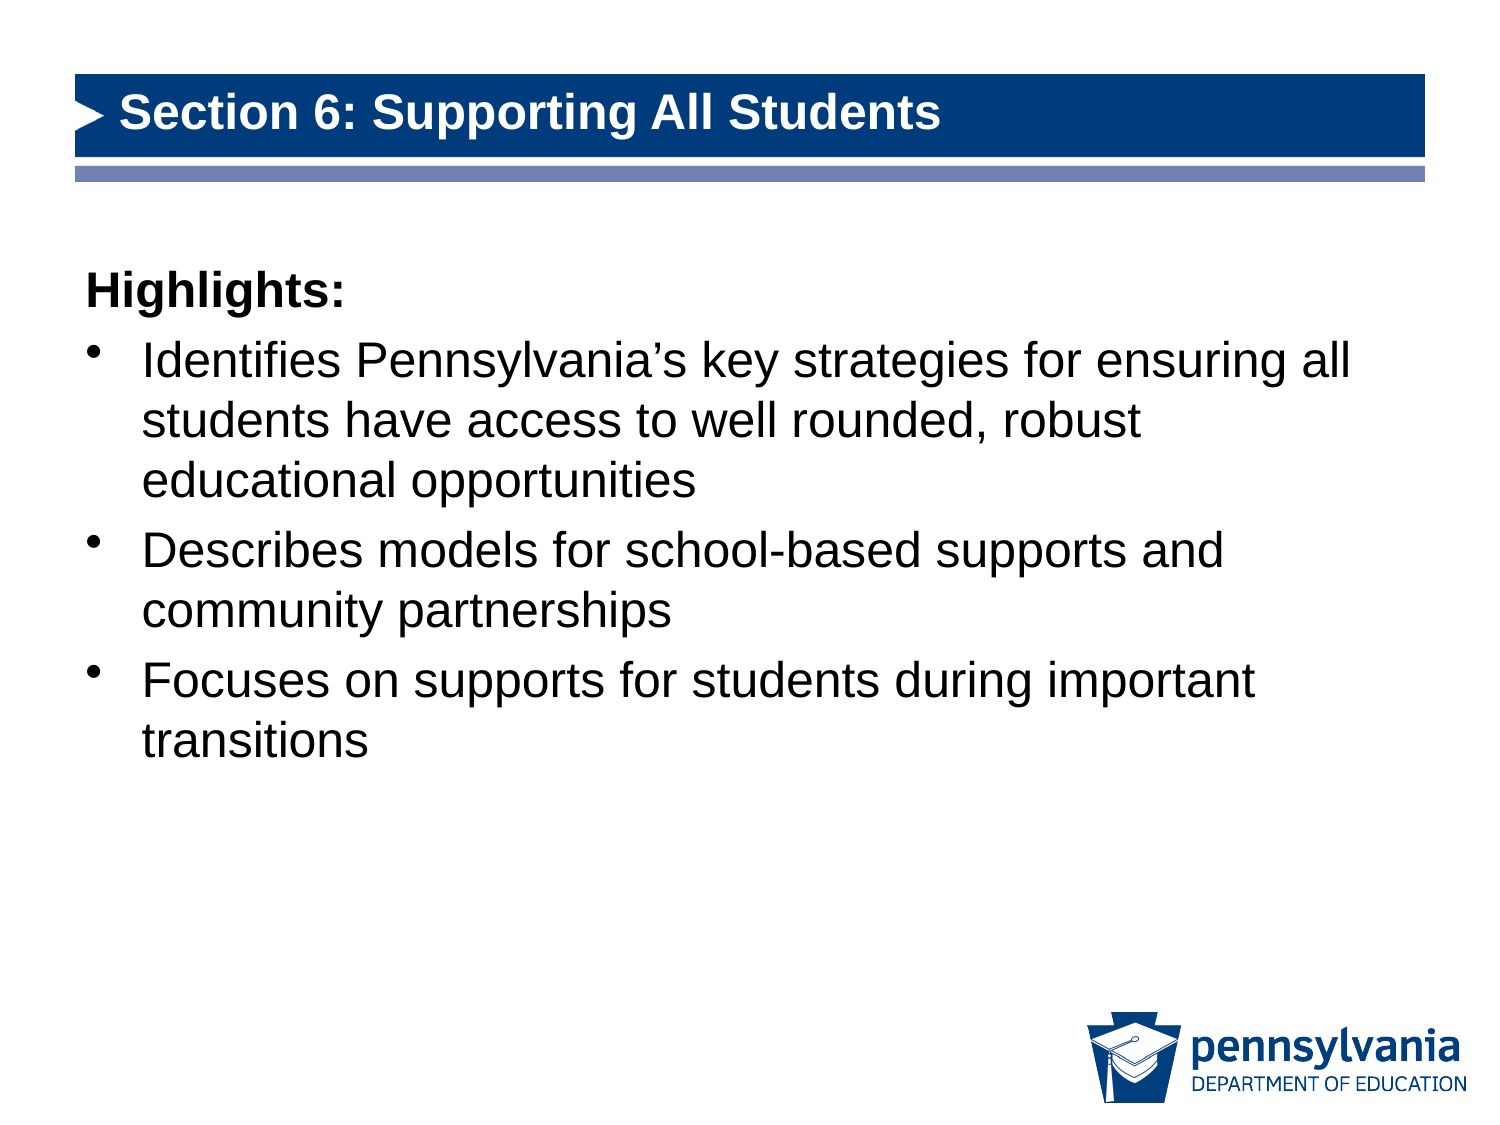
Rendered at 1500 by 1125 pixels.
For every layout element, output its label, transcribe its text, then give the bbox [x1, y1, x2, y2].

picture [74, 74, 1426, 182]
picture [1087, 1012, 1466, 1103]
list Highlights: Identifies Pennsylvania’s key strategies for ensuring all students have access to well rounded, robust educational opportunities Describes models for school-based supports and community partnerships Focuses on supports for students during important transitions [70, 249, 1421, 851]
